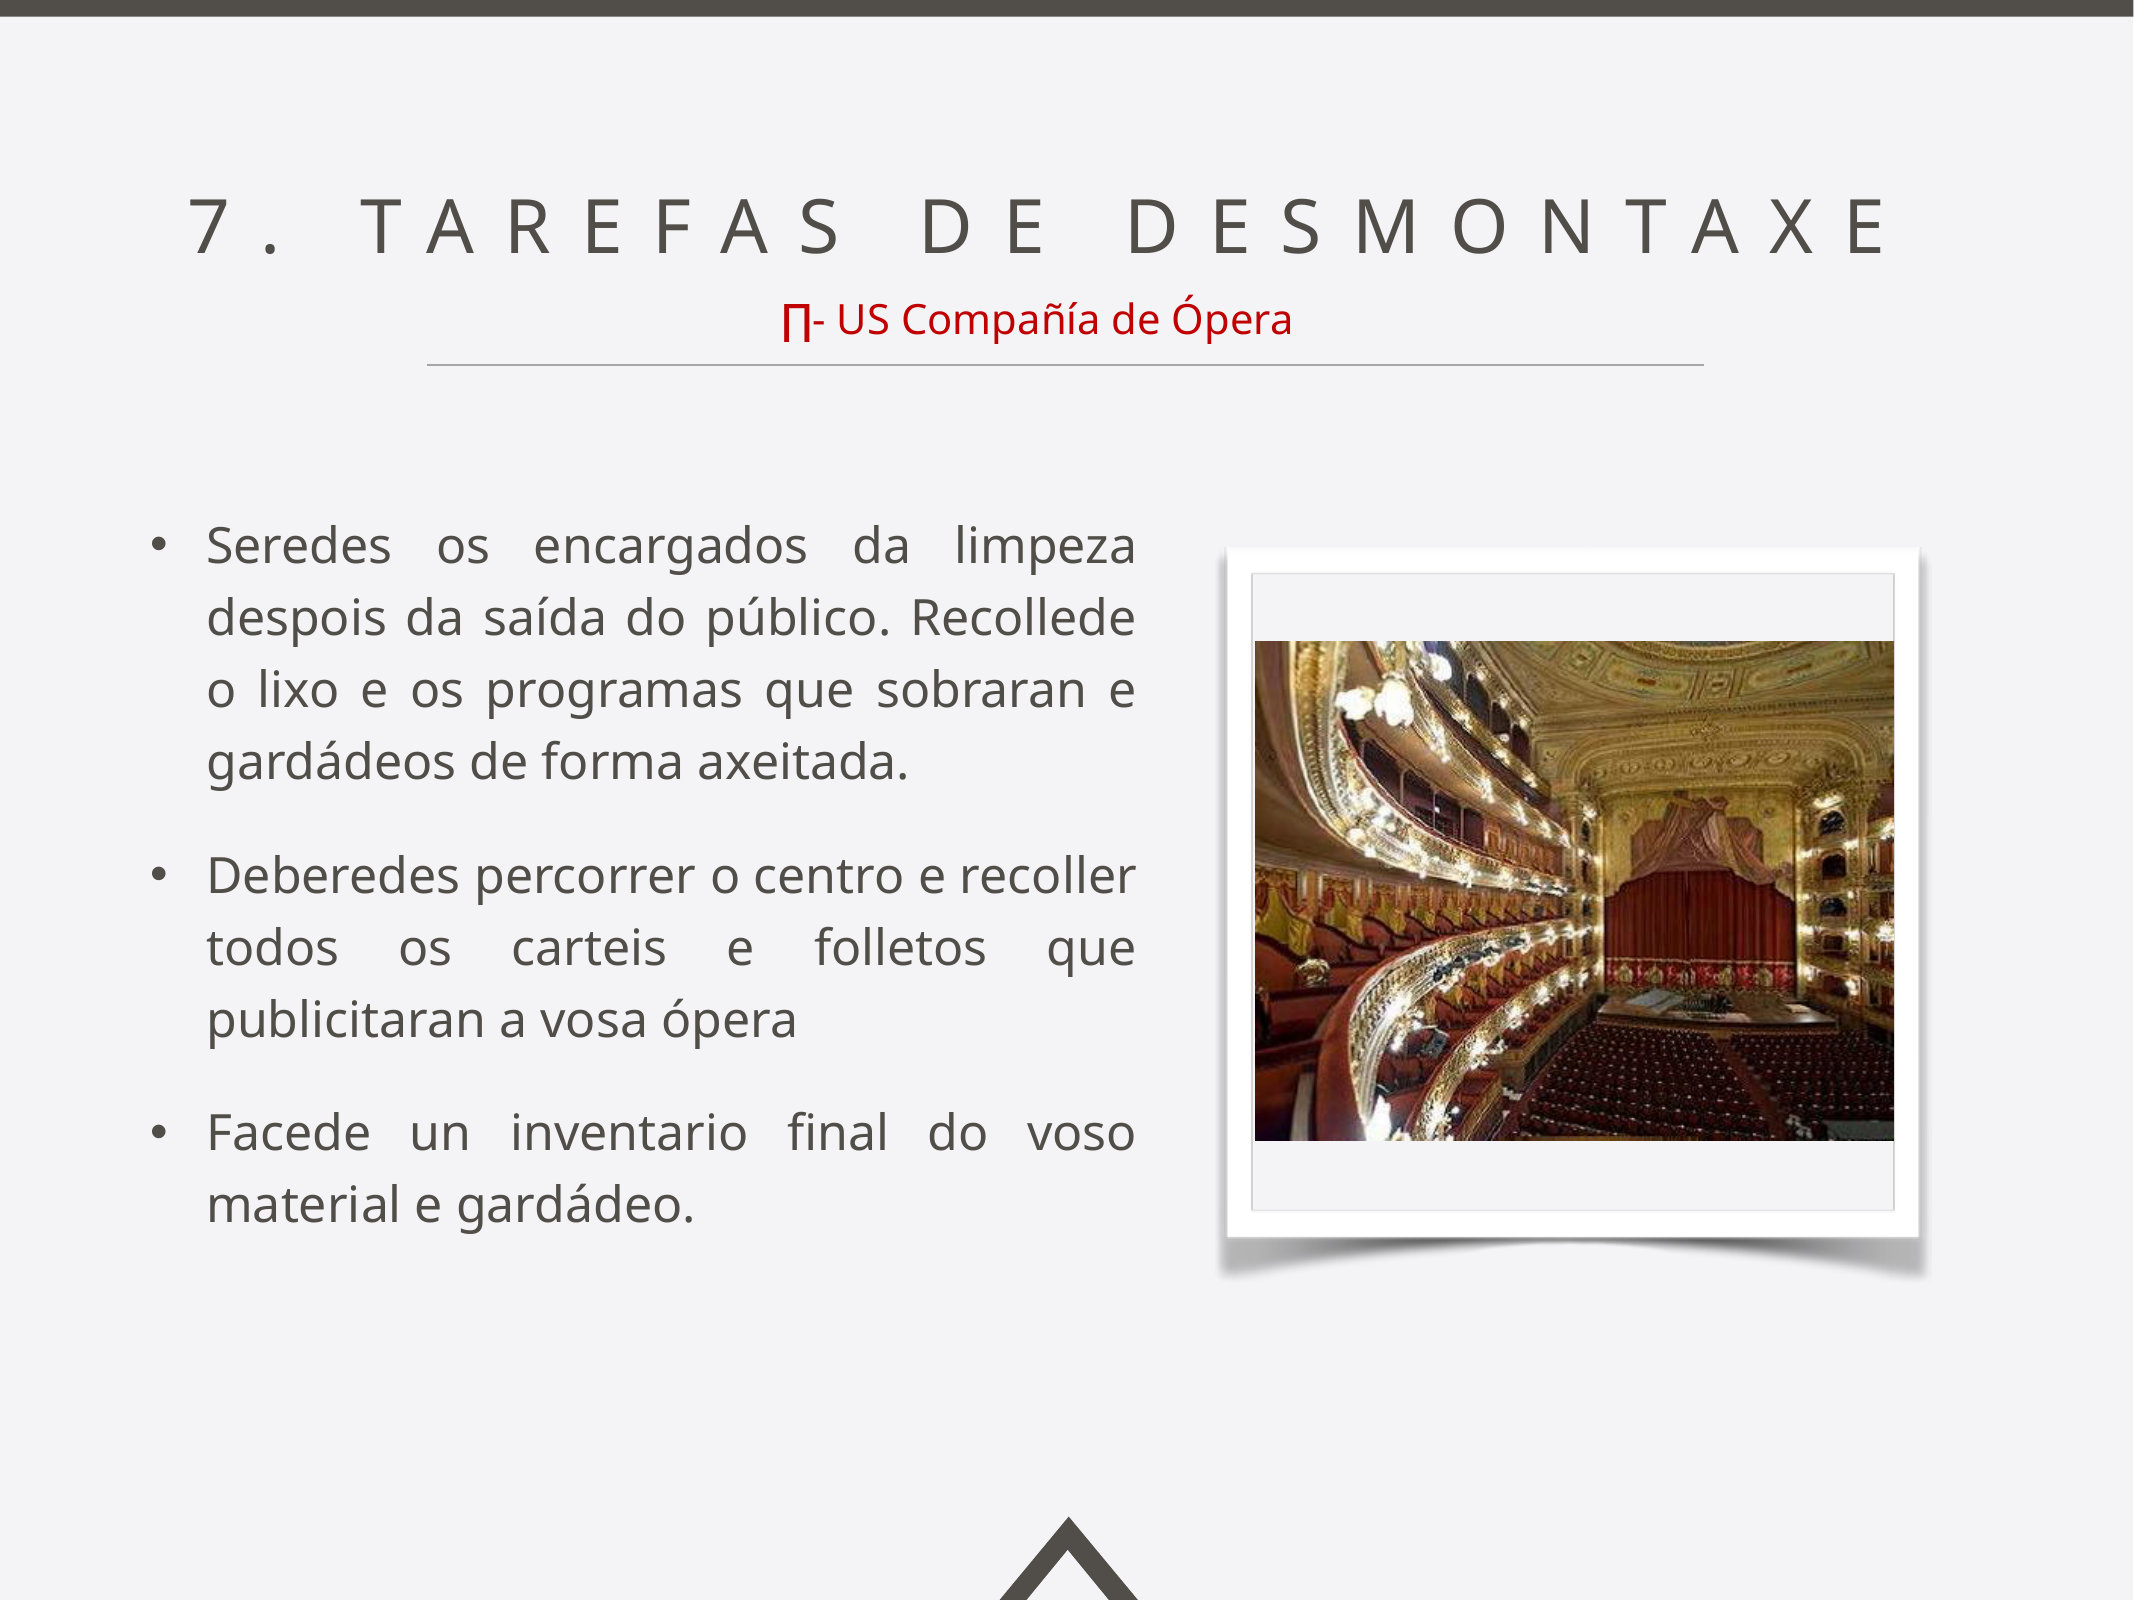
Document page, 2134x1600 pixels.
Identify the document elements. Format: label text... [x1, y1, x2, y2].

list Seredes os encargados da limpeza despois da saída do público. Recollede o lixo e os programas que sobraran e gardádeos de forma axeitada. Deberedes percorrer o centro e recoller todos os carteis e folletos que publicitaran a vosa ópera Facede un inventario final do voso material e gardádeo. [149, 501, 1138, 1346]
picture [1215, 547, 1932, 1286]
list ∏- US Compañía de Ópera [397, 292, 1678, 361]
title 7. tarefas de desmontaxe [149, 135, 1926, 270]
